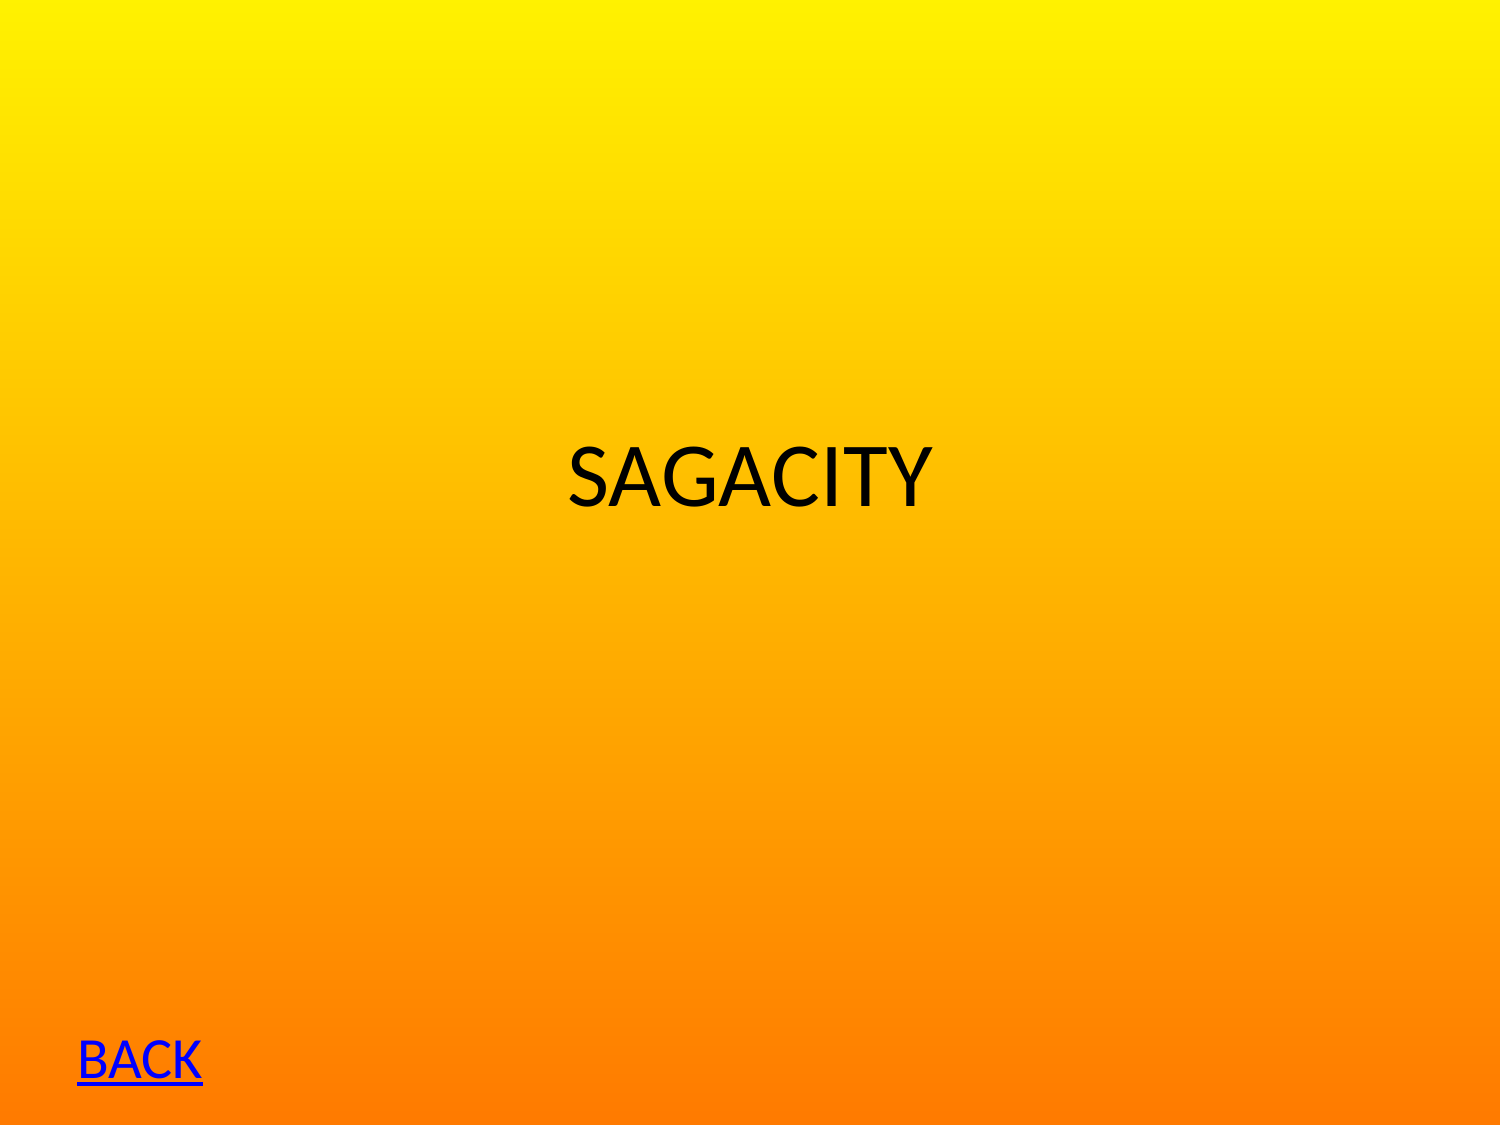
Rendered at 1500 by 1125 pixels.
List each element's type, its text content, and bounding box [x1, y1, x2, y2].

text_box BACK [62, 1012, 275, 1098]
title SAGACITY [112, 349, 1388, 591]
